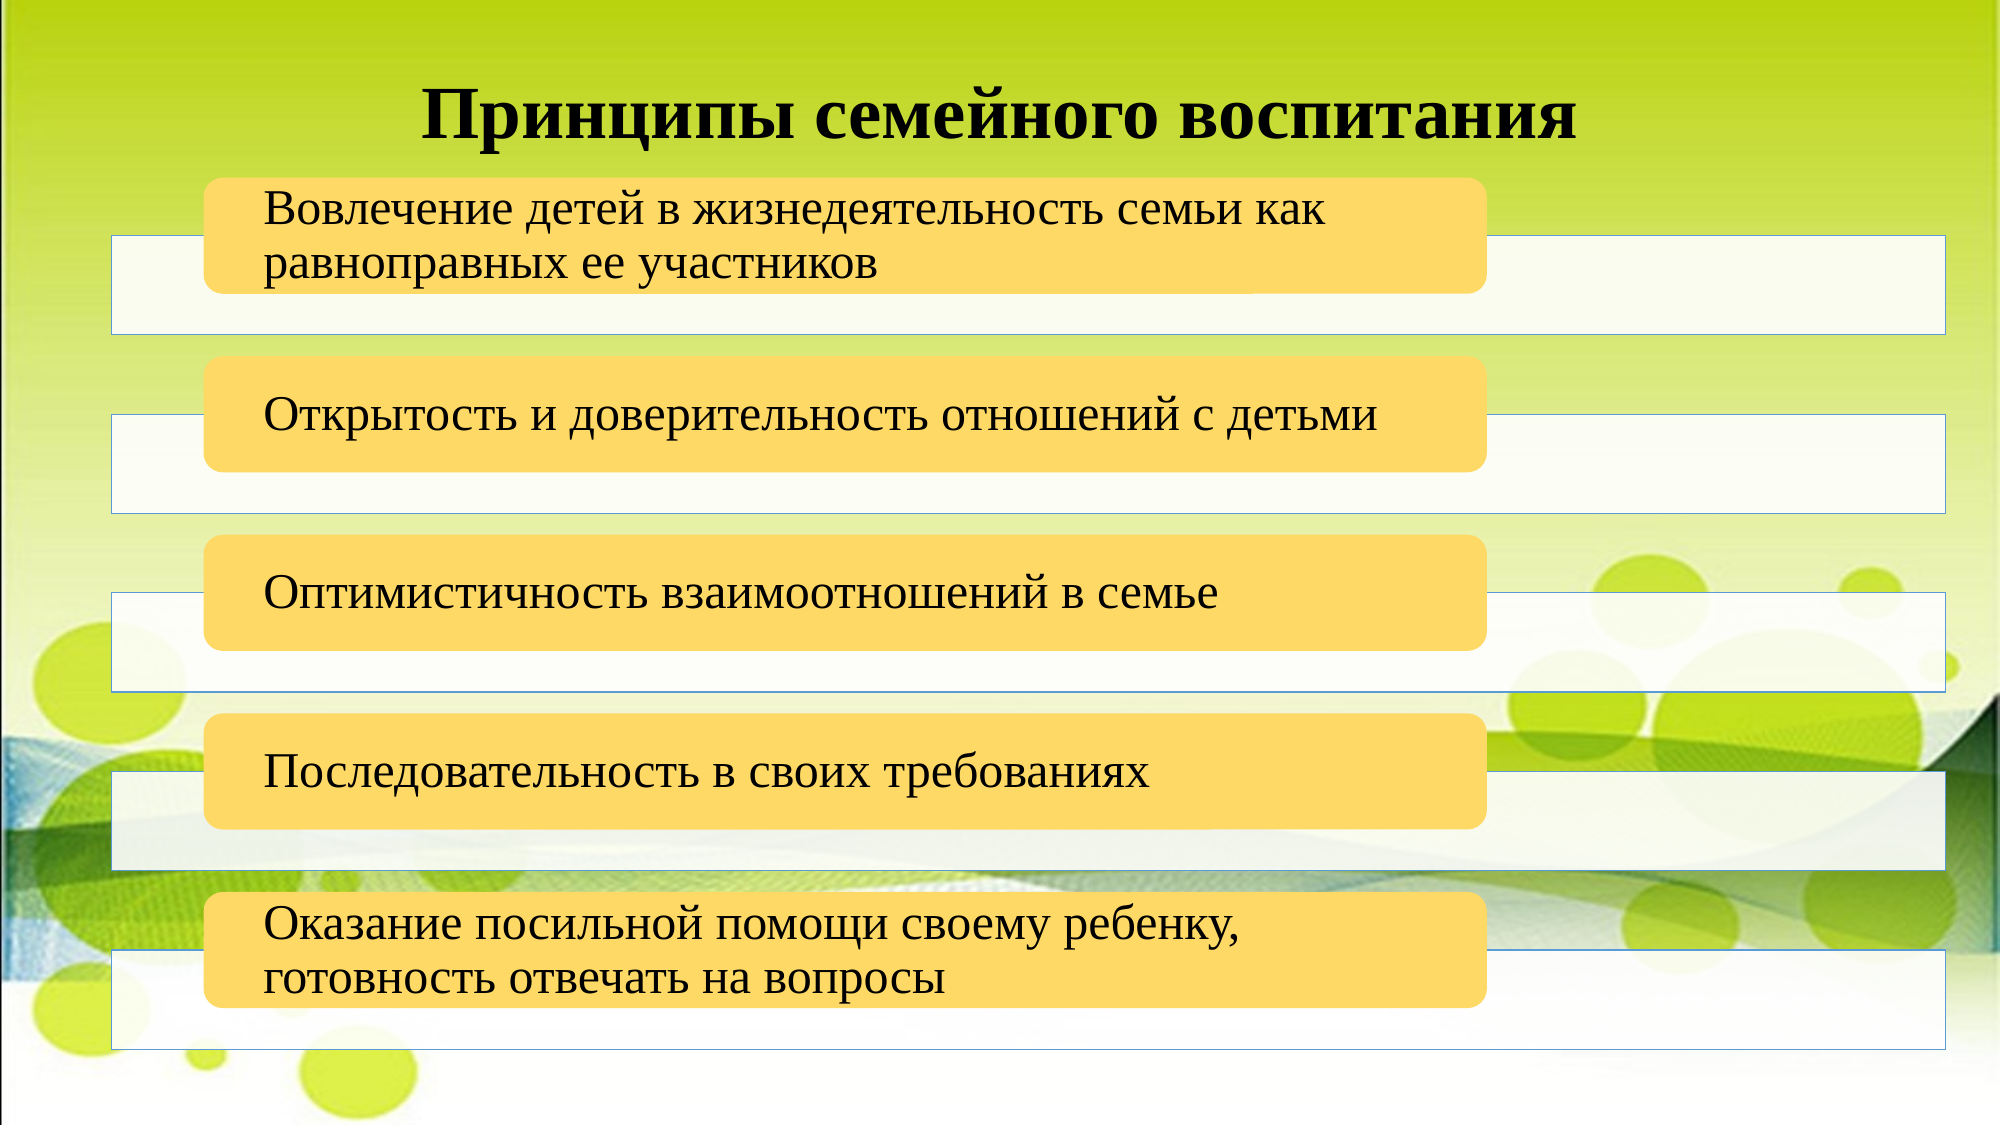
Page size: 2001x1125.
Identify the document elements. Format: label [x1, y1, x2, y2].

text_box [111, 168, 1946, 1058]
picture [0, 0, 2000, 1125]
